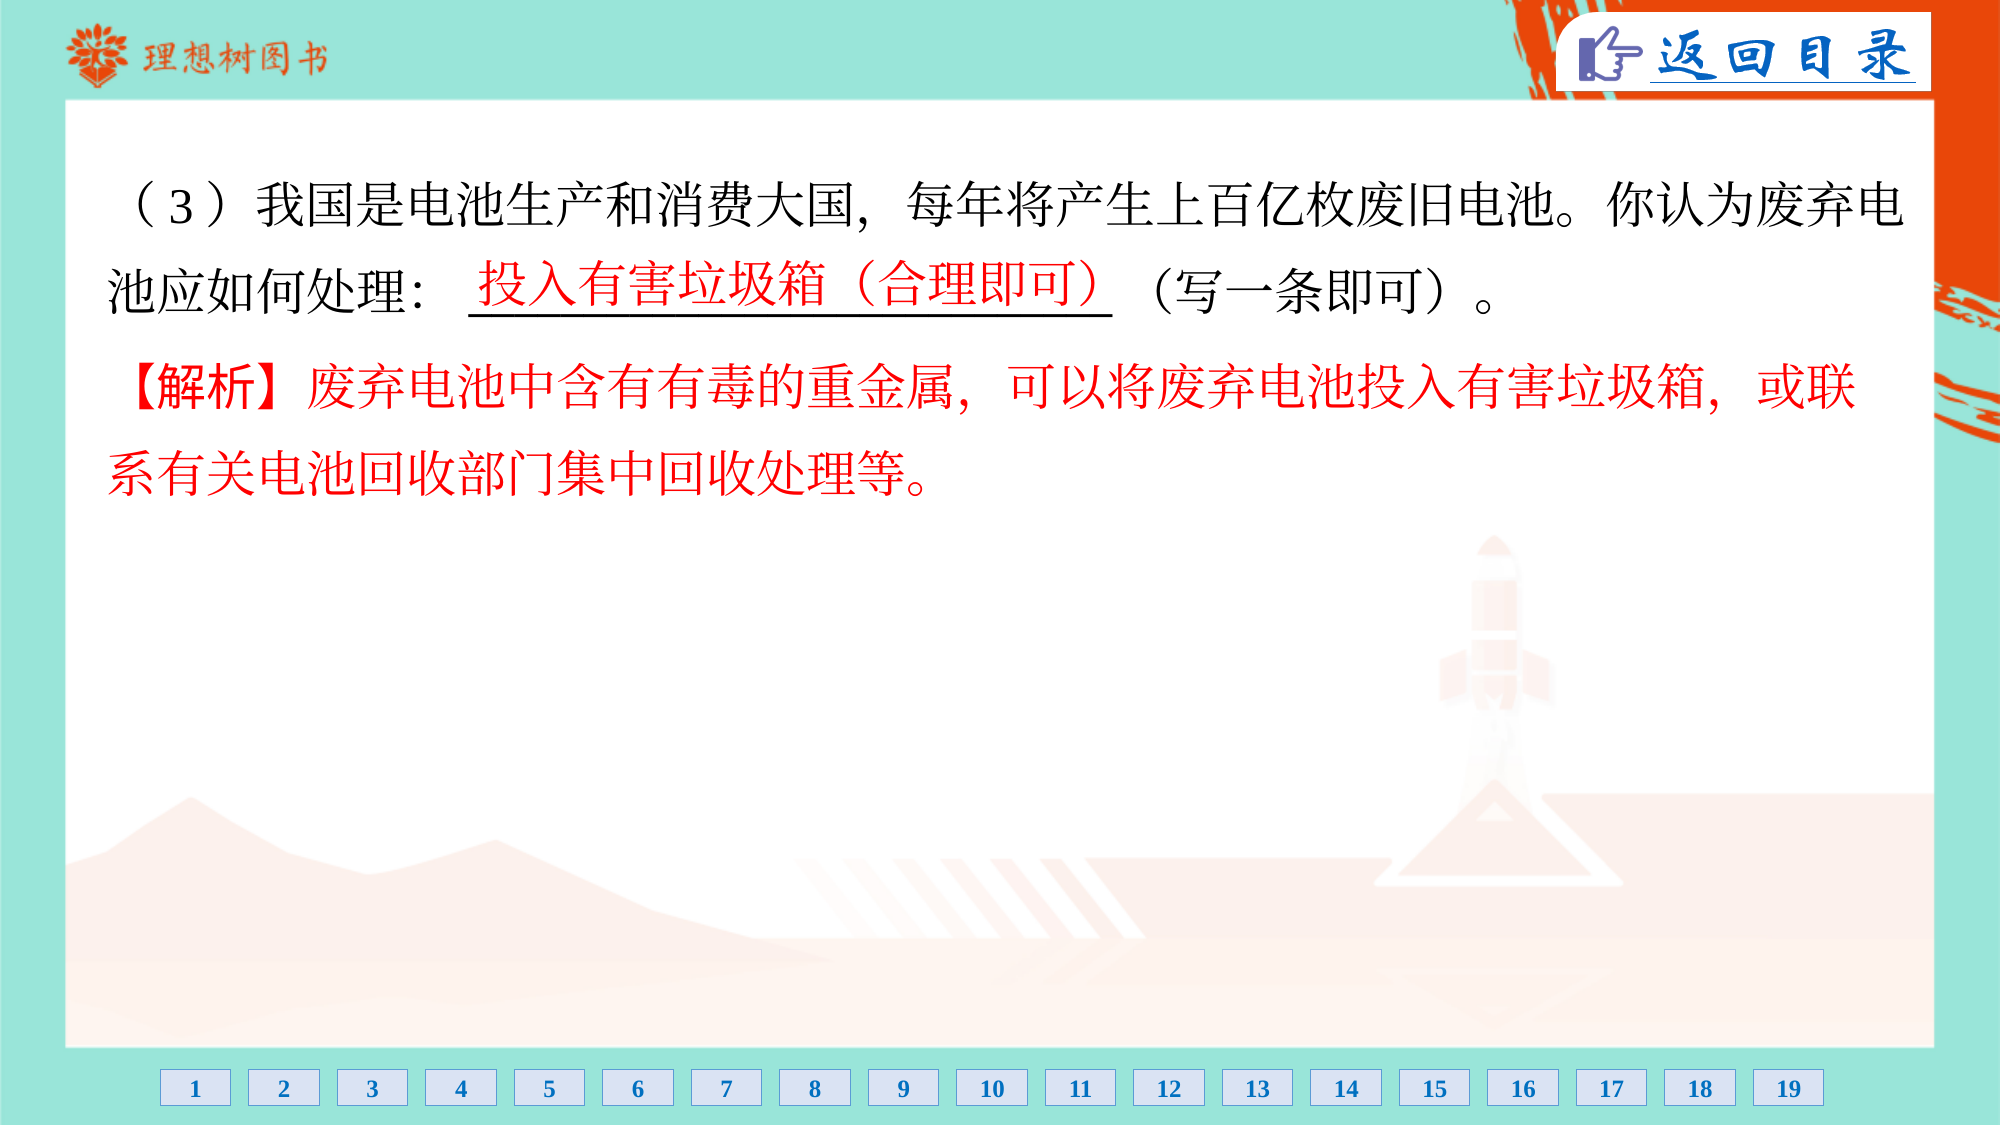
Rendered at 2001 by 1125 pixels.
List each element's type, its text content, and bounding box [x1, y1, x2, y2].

text_box 投入有害垃圾箱（合理即可） [459, 225, 1146, 304]
text_box （3）我国是电池生产和消费大国，每年将产生上百亿枚废旧电池。你认为废弃电 池应如何处理：____________________________（写一条即可）。 [106, 141, 1895, 312]
picture [0, 0, 2000, 1125]
text_box 【解析】废弃电池中含有有毒的重金属，可以将废弃电池投入有害垃圾箱，或联 系有关电池回收部门集中回收处理等。 [106, 323, 1895, 493]
